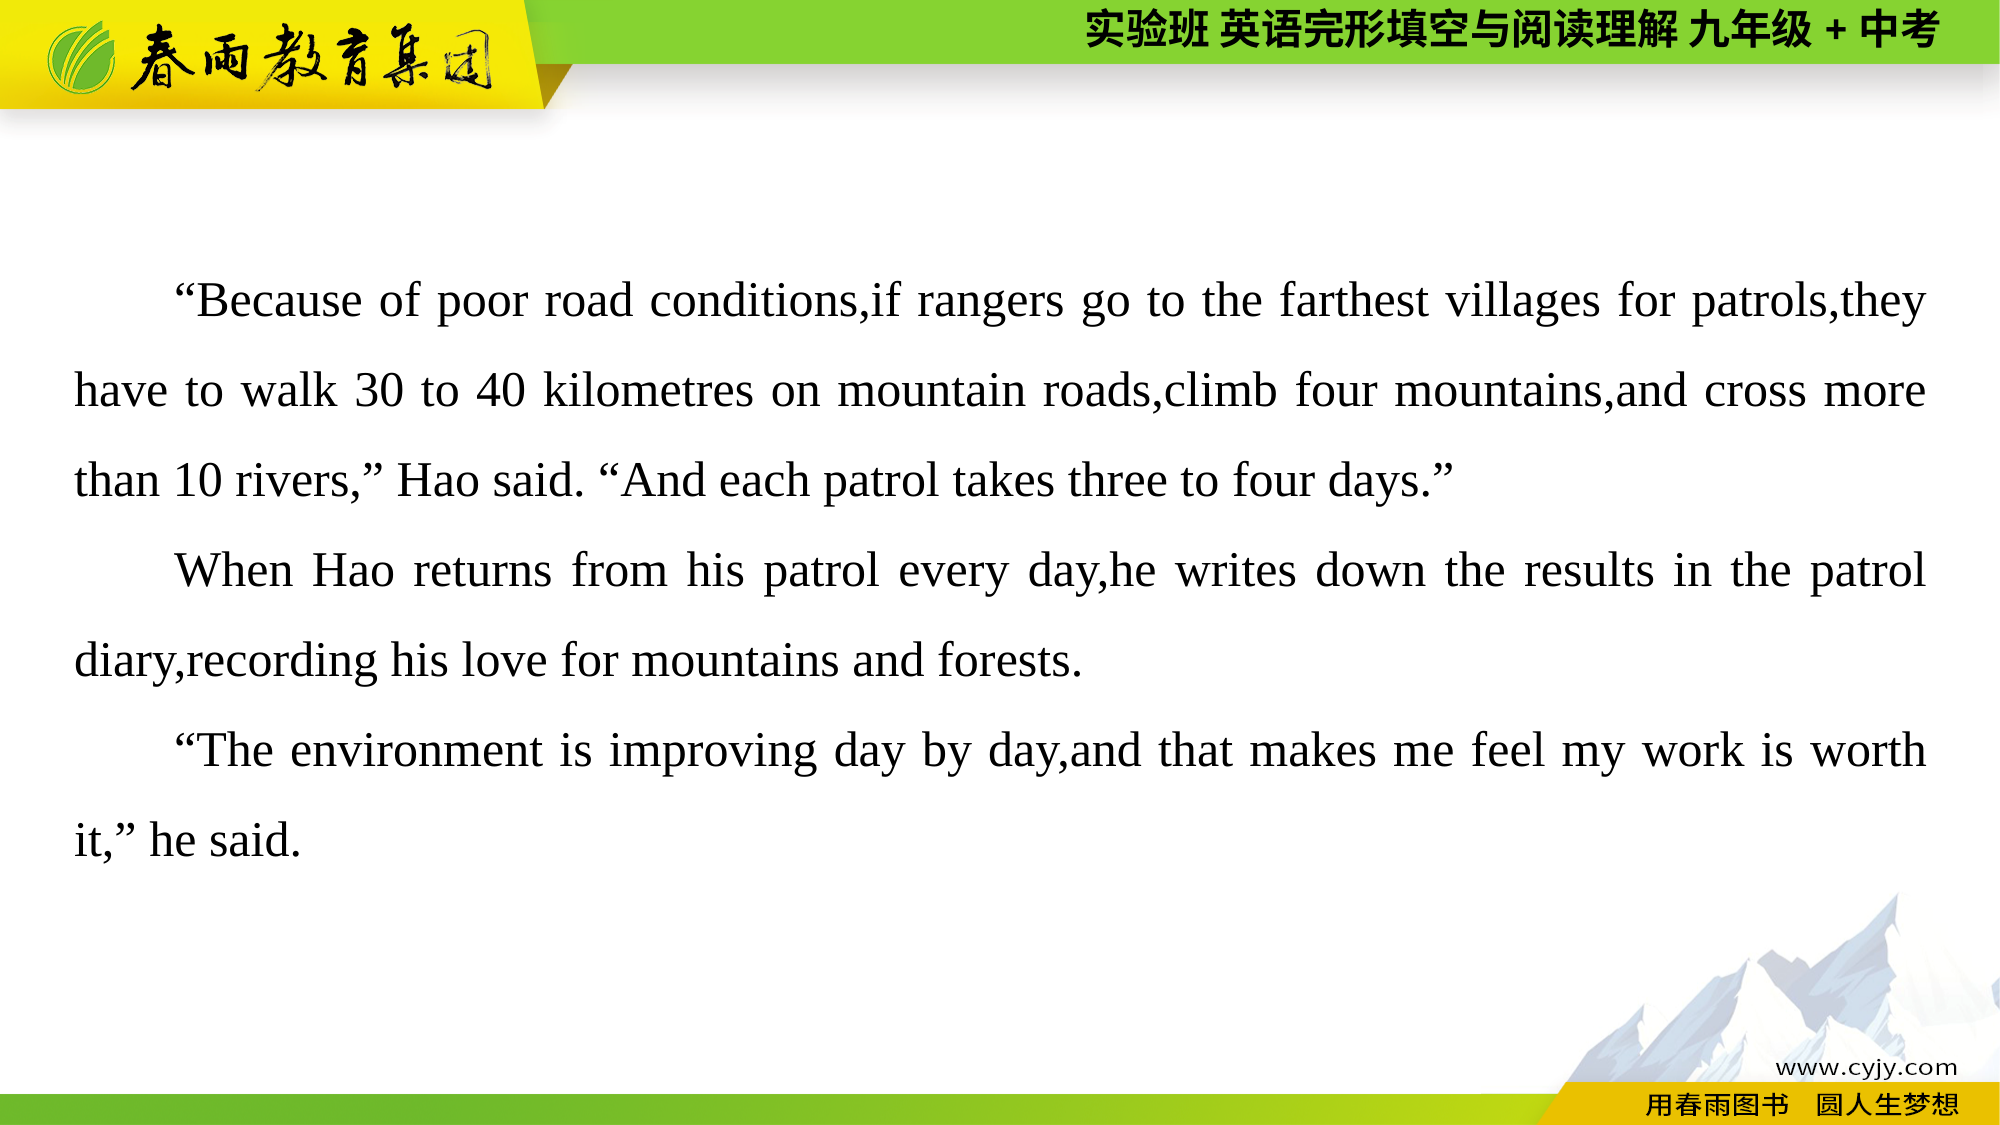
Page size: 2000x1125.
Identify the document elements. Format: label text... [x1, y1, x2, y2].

list “Because of poor road conditions,if rangers go to the farthest villages for patrols,they have to walk 30 to 40 kilometres on mountain roads,climb four mountains,and cross more than 10 rivers,” Hao said. “And each patrol takes three to four days.” When Hao returns from his patrol every day,he writes down the results in the patrol diary,recording his love for mountains and forests. “The environment is improving day by day,and that makes me feel my work is worth it,” he said. [59, 229, 1944, 870]
picture [0, 0, 2000, 1125]
